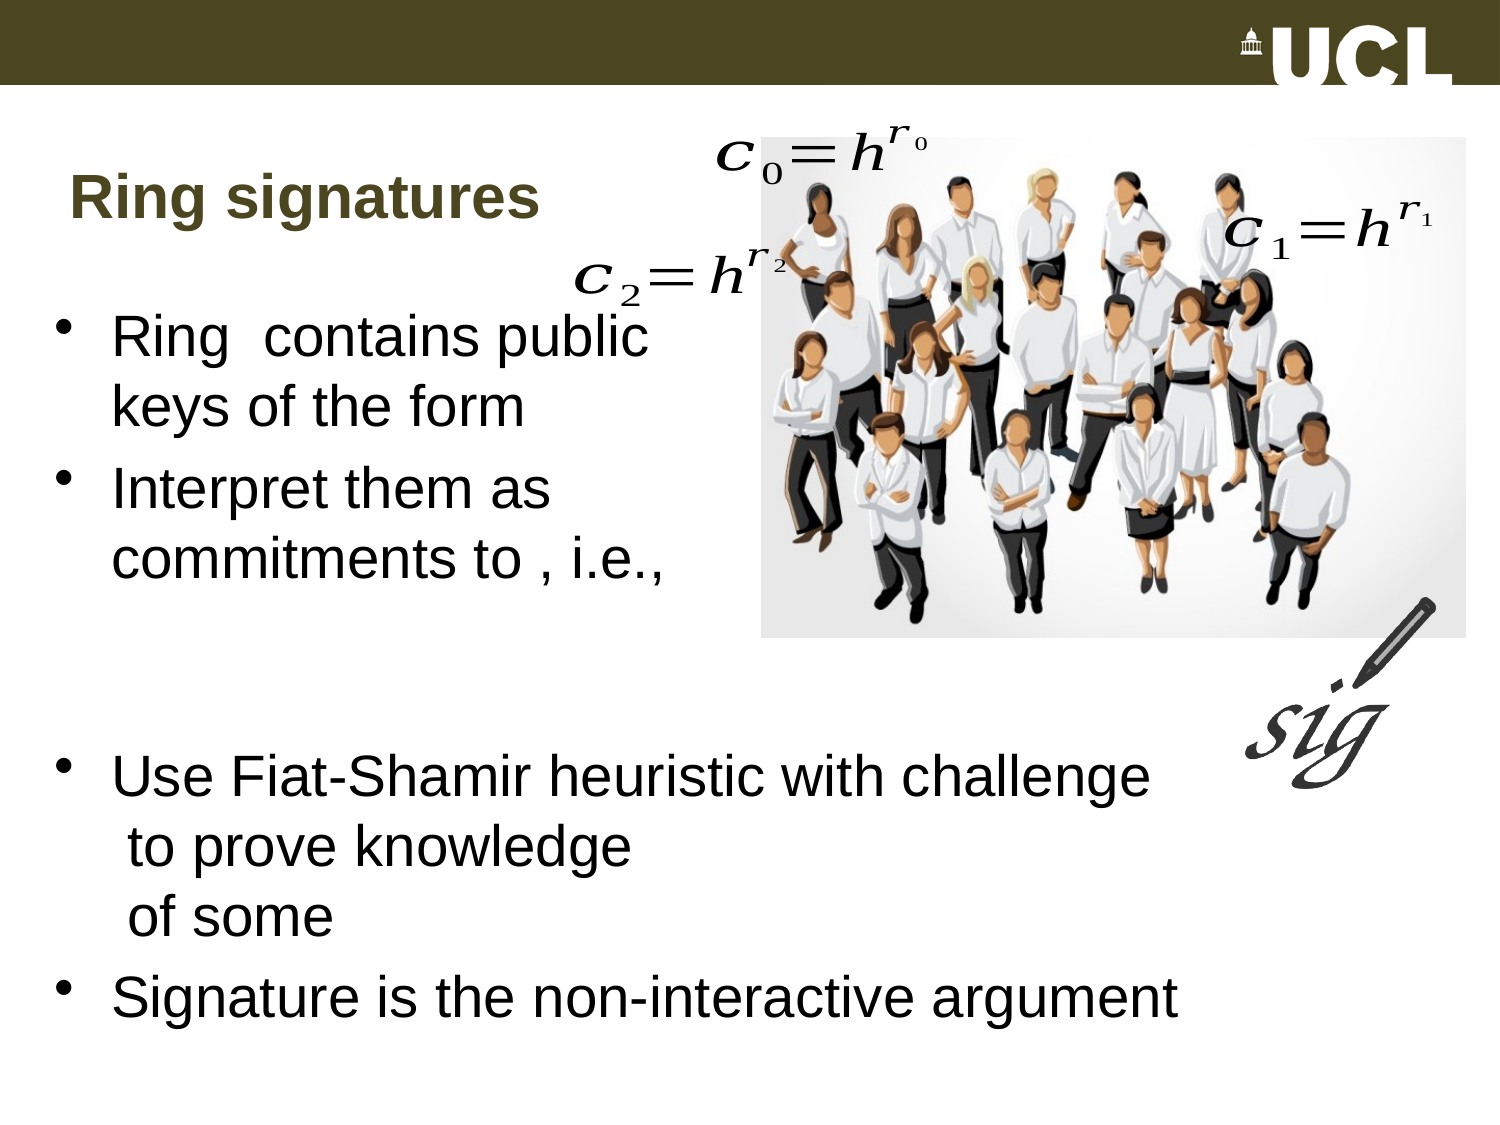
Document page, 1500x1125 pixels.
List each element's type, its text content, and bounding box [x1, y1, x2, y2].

title Ring signatures [54, 148, 756, 362]
picture [761, 136, 1467, 789]
picture [0, 0, 1500, 85]
